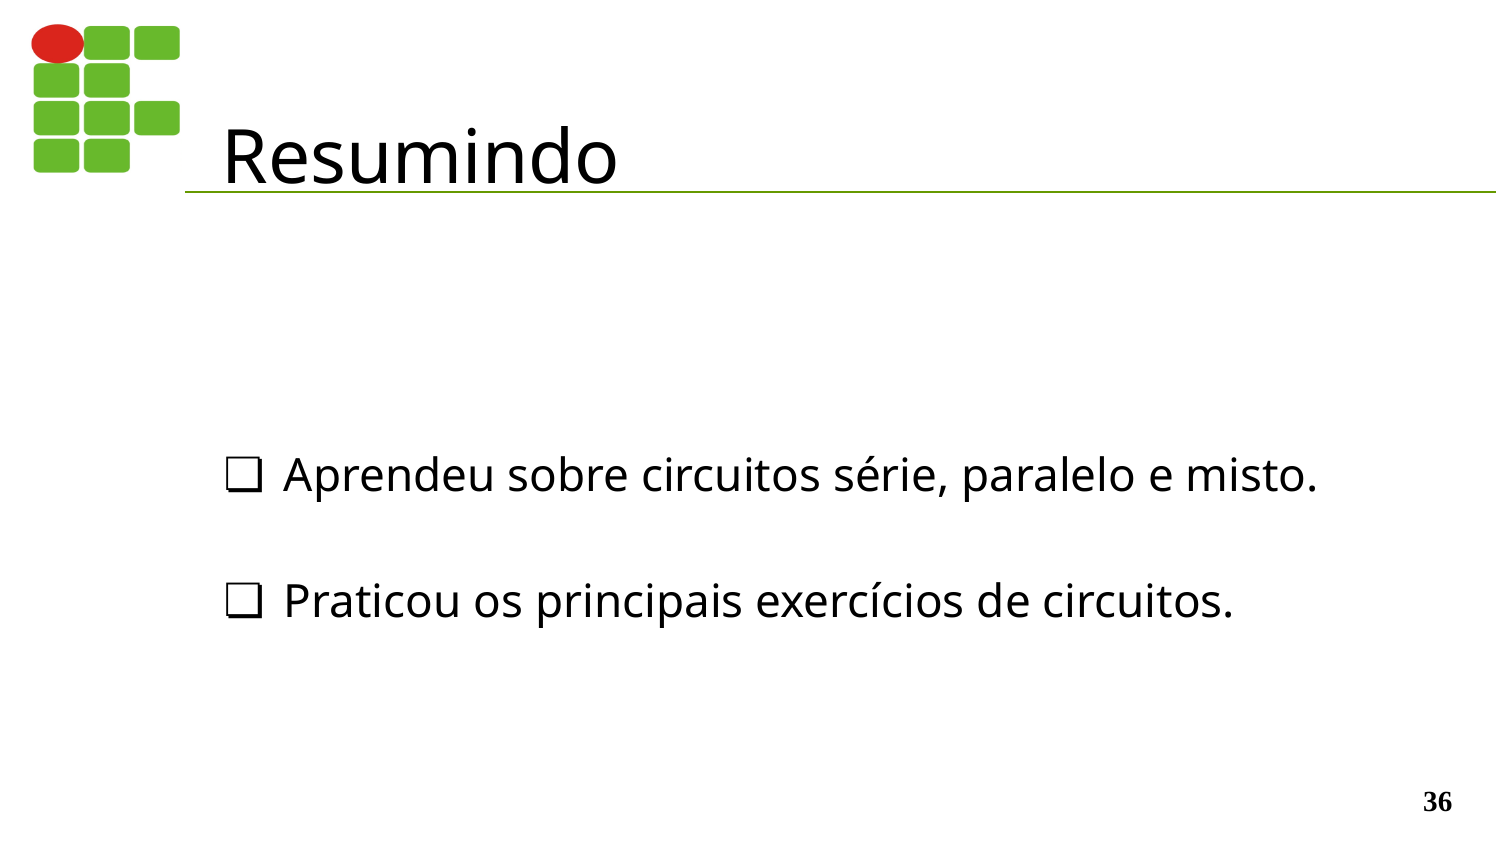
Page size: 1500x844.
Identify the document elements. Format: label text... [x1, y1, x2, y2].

picture [29, 23, 182, 174]
list Aprendeu sobre circuitos série, paralelo e misto. Praticou os principais exercícios de circuitos. [193, 248, 1469, 791]
title Resumindo [206, 26, 1468, 207]
text_box ‹#› [1155, 791, 1468, 825]
